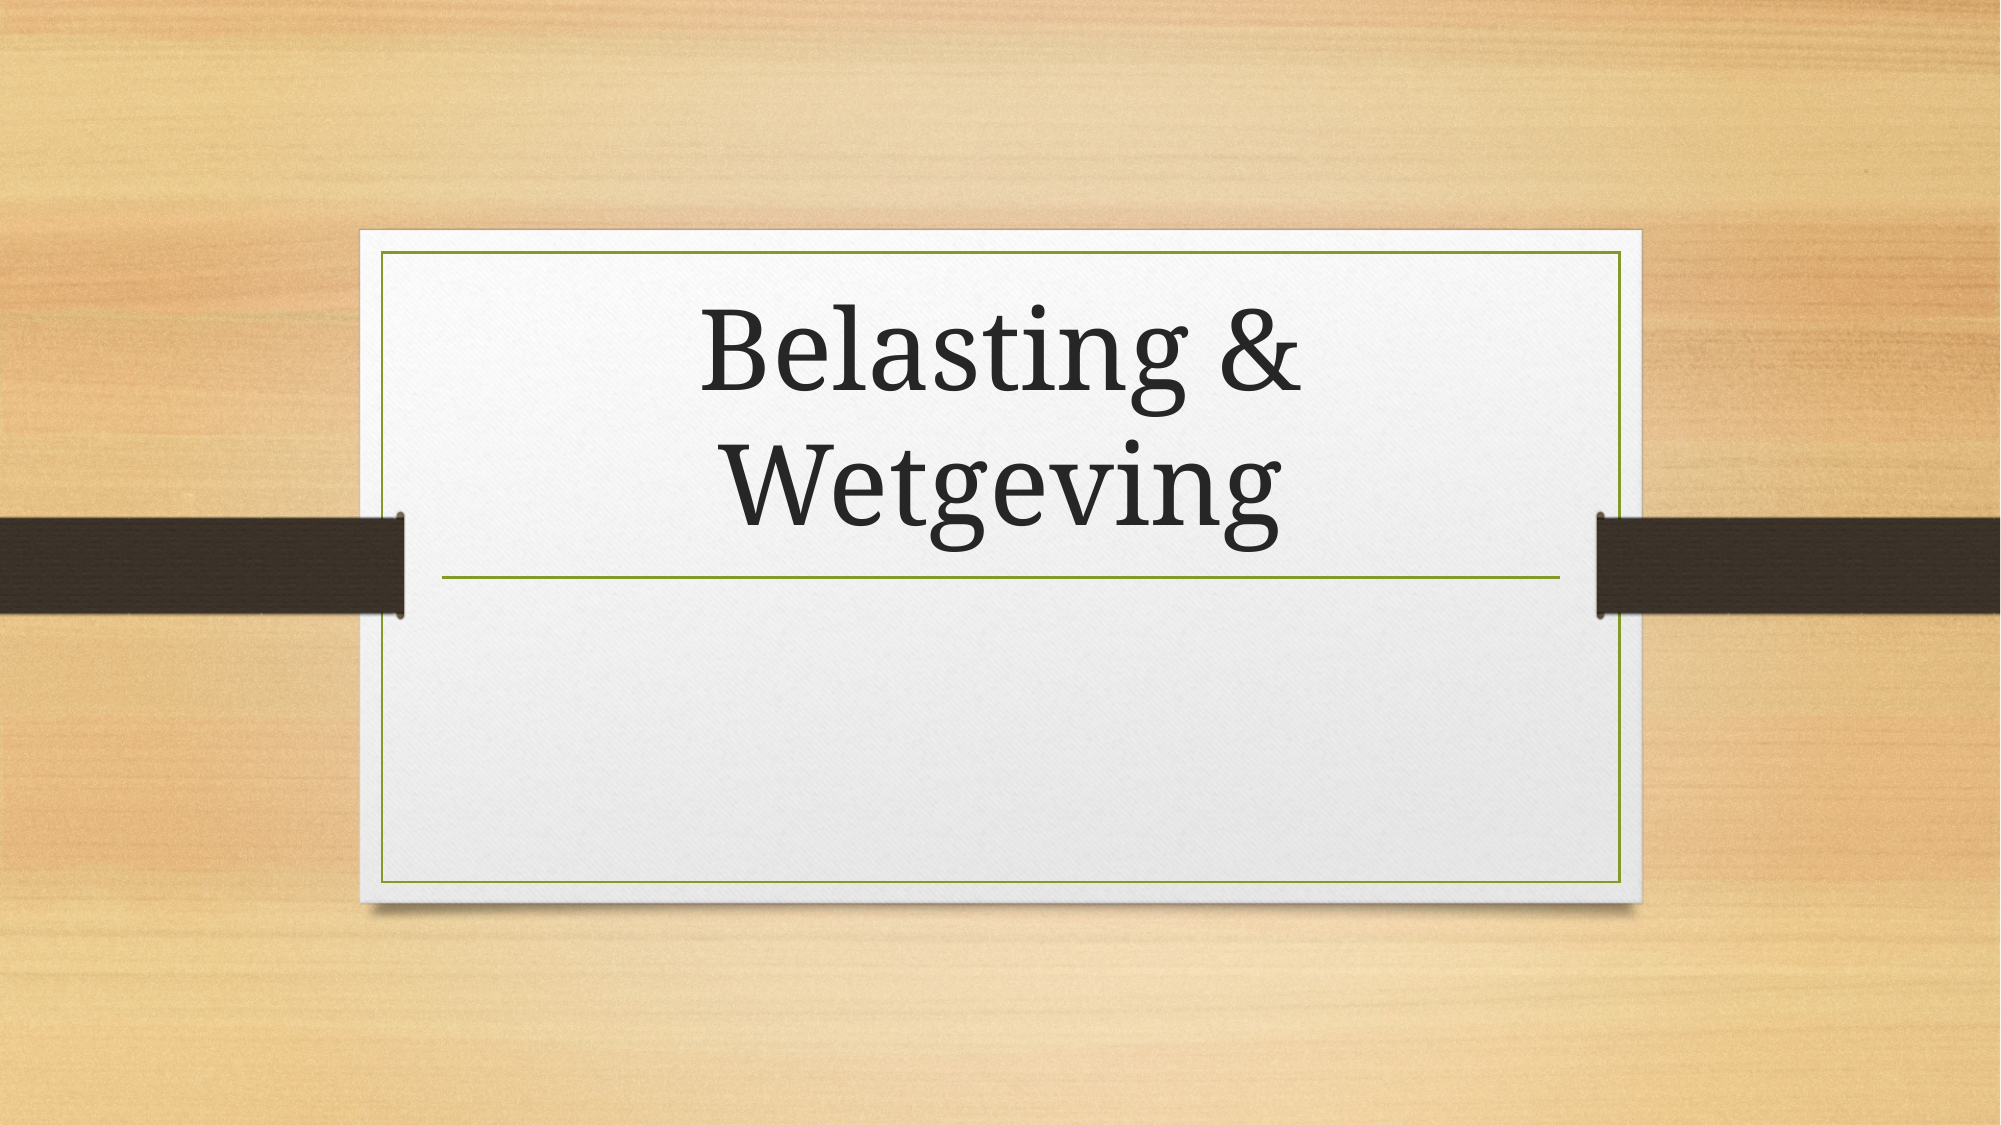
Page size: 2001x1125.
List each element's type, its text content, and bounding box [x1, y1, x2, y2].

picture [0, 0, 2001, 1125]
title Belasting & Wetgeving [441, 306, 1560, 556]
